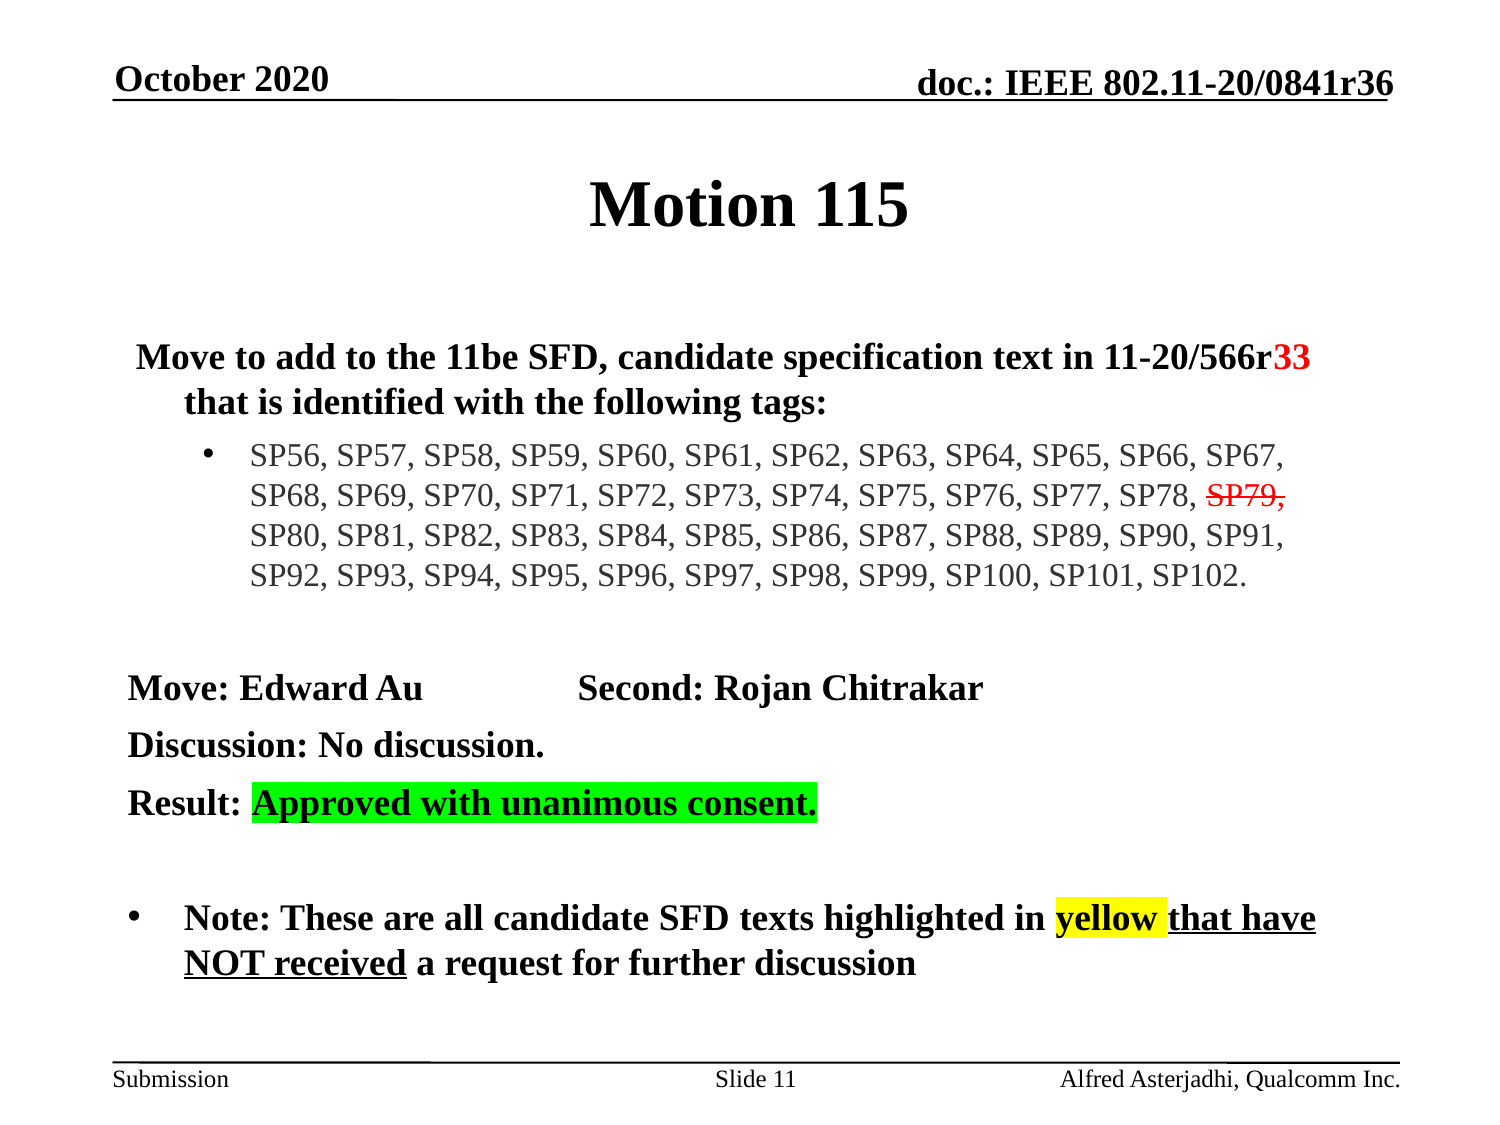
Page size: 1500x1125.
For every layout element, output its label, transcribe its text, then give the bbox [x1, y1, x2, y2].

slide_number Slide 11 [712, 1061, 800, 1123]
footer Alfred Asterjadhi, Qualcomm Inc. [878, 1061, 1402, 1093]
list Move to add to the 11be SFD, candidate specification text in 11-20/566r33 that is identified with the following tags: SP56, SP57, SP58, SP59, SP60, SP61, SP62, SP63, SP64, SP65, SP66, SP67, SP68, SP69, SP70, SP71, SP72, SP73, SP74, SP75, SP76, SP77, SP78, SP79, SP80, SP81, SP82, SP83, SP84, SP85, SP86, SP87, SP88, SP89, SP90, SP91, SP92, SP93, SP94, SP95, SP96, SP97, SP98, SP99, SP100, SP101, SP102. Move: Edward Au Second: Rojan Chitrakar Discussion: No discussion. Result: Approved with unanimous consent. Note: These are all candidate SFD texts highlighted in yellow that have NOT received a request for further discussion [112, 324, 1388, 1000]
title Motion 115 [112, 112, 1388, 288]
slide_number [114, 54, 423, 100]
